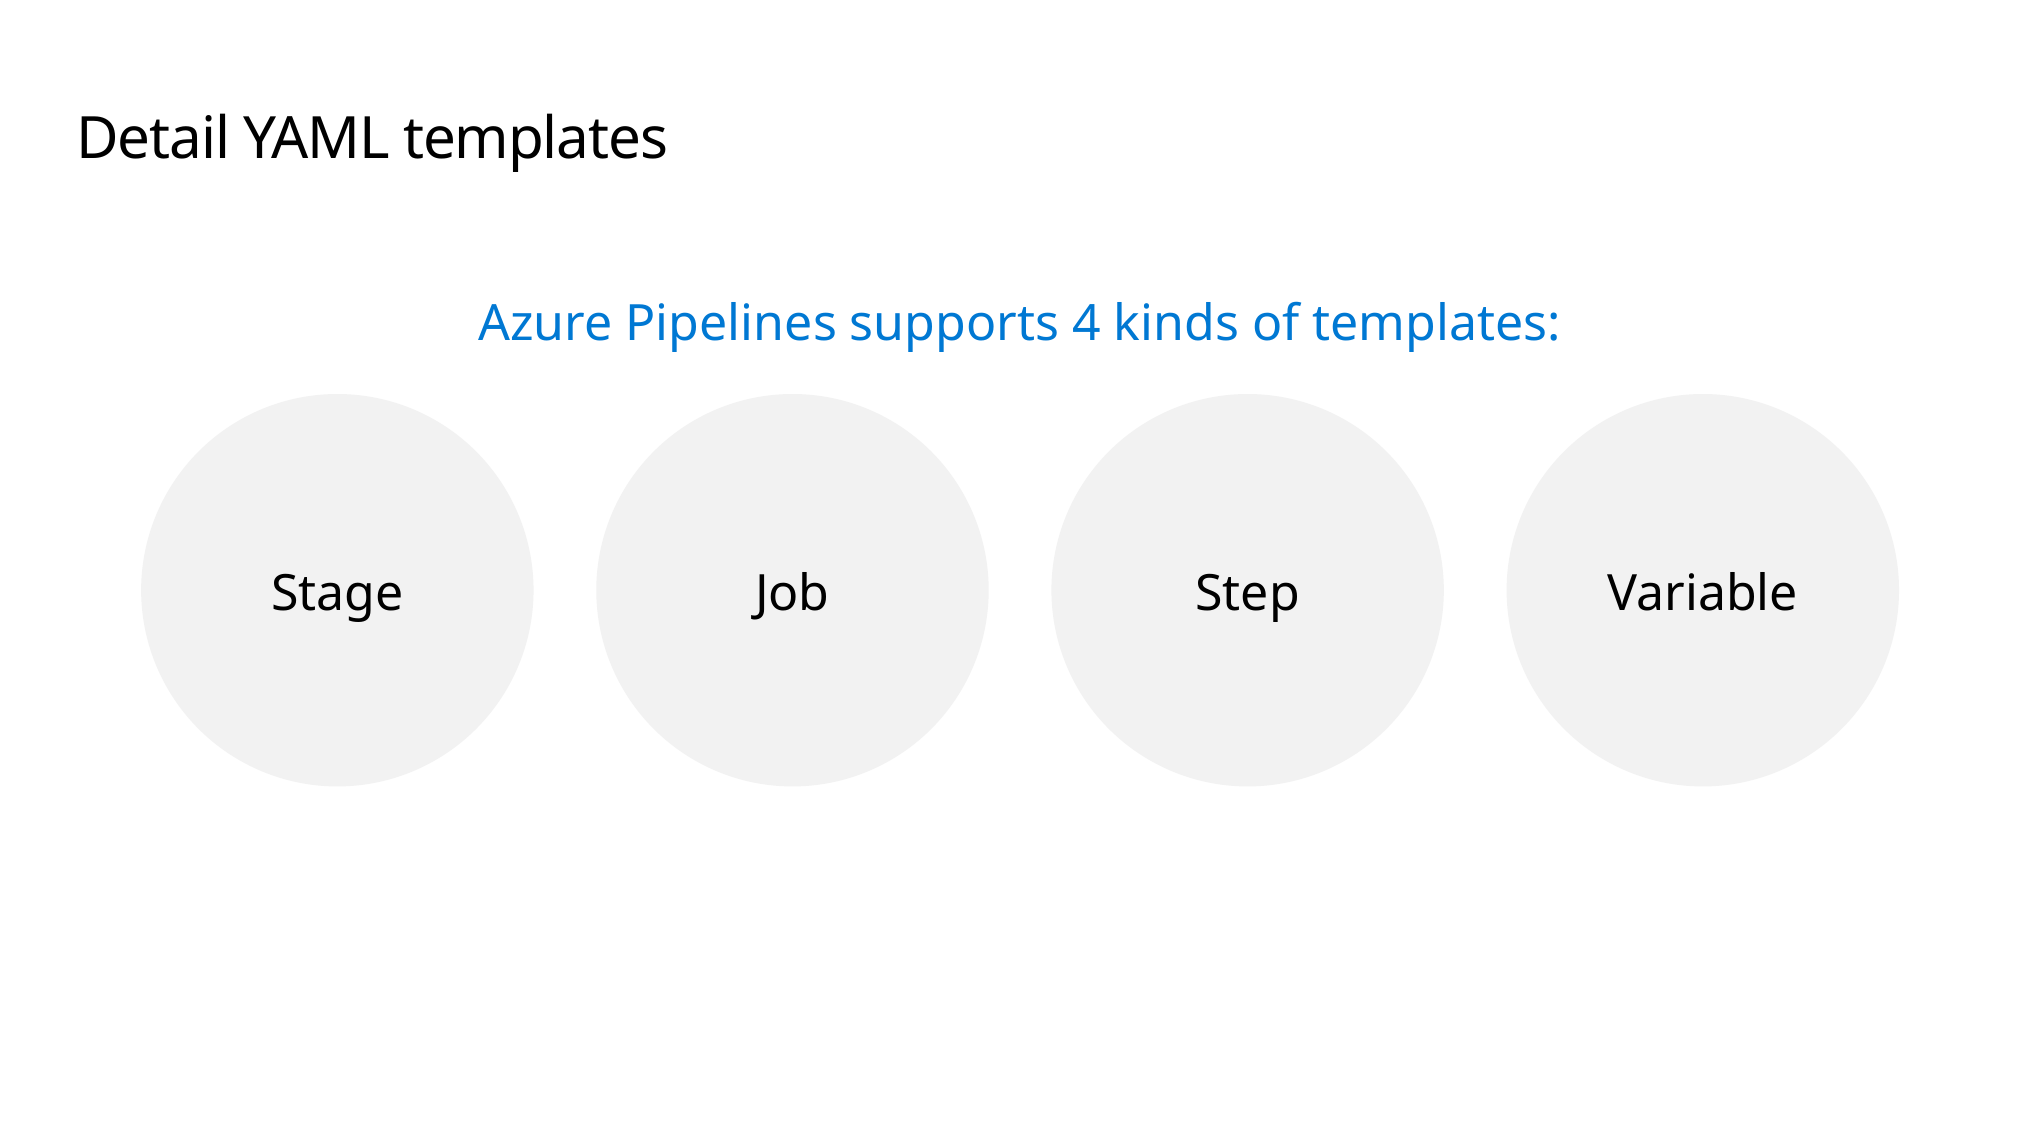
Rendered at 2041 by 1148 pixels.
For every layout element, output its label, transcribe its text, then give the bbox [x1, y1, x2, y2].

text_box Stage [141, 394, 534, 787]
title Detail YAML templates [76, 103, 1969, 172]
text_box Azure Pipelines supports 4 kinds of templates: [393, 290, 1647, 359]
text_box Job [596, 394, 989, 787]
text_box Variable [1506, 394, 1900, 787]
text_box Step [1051, 394, 1444, 787]
